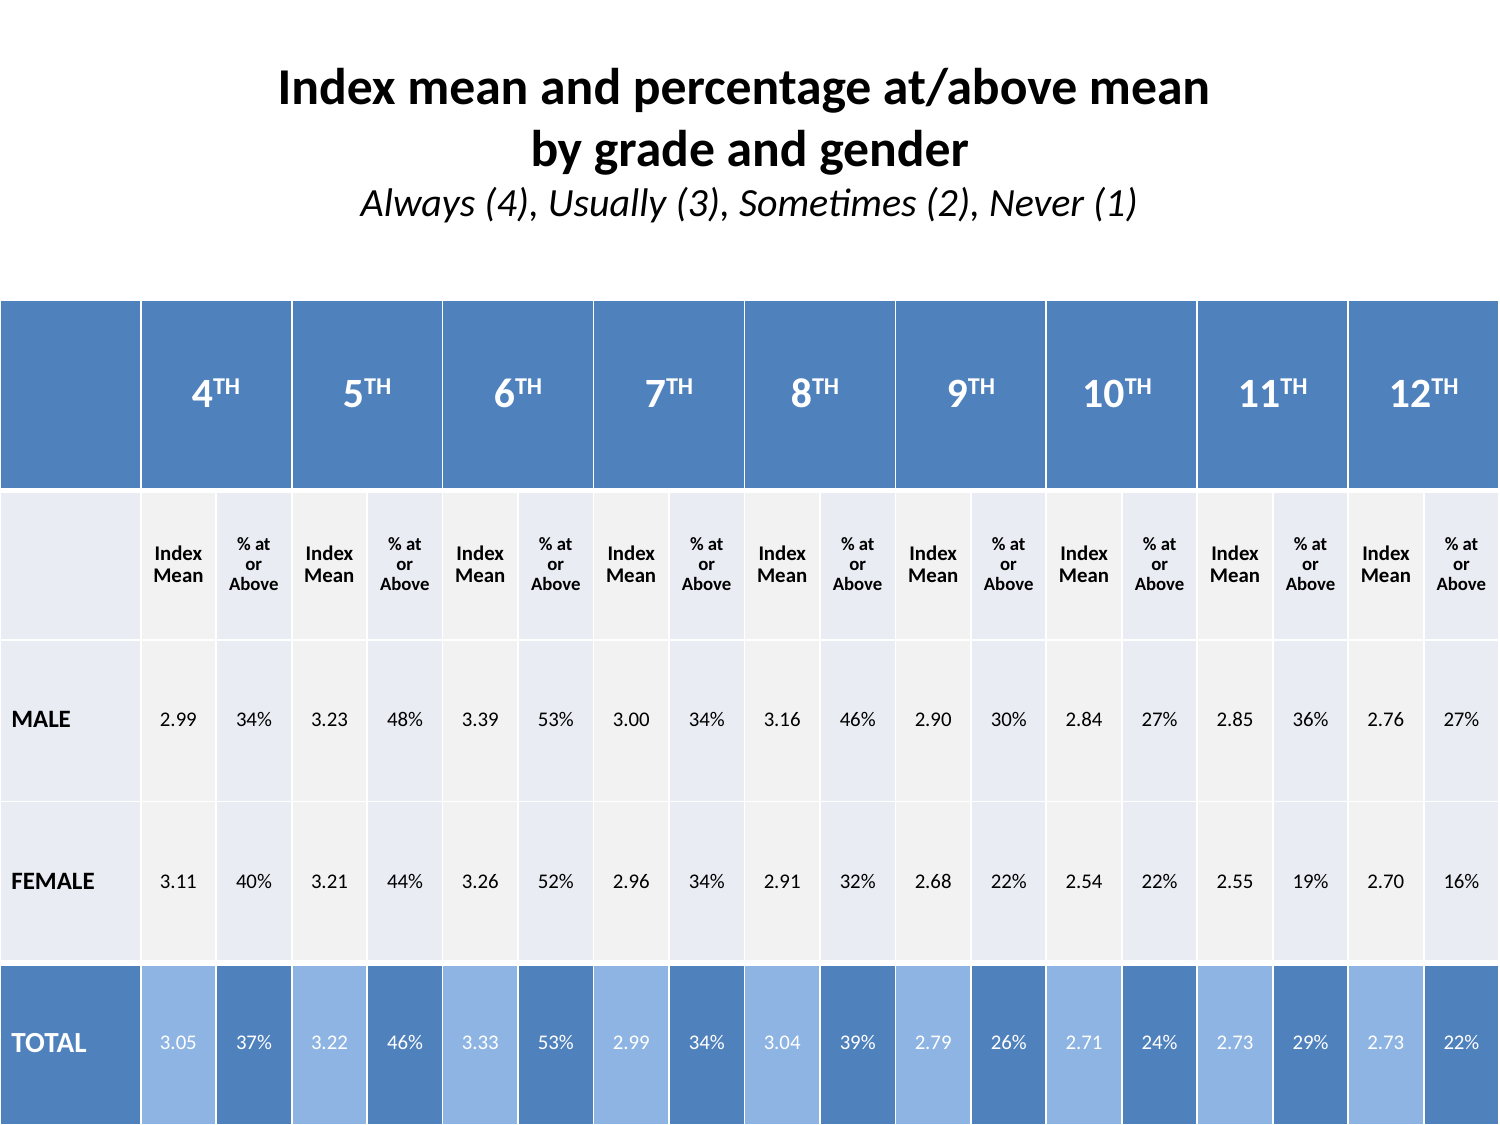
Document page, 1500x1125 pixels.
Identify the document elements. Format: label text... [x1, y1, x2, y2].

table_cell % at or Above [217, 493, 291, 639]
table_cell 3.33 [443, 966, 517, 1124]
table_header 11TH [1198, 301, 1347, 488]
table_cell 22% [972, 802, 1045, 960]
table_cell % at or Above [972, 493, 1045, 639]
table_cell 24% [1123, 966, 1196, 1124]
table_cell 3.23 [293, 641, 366, 801]
table_cell 3.11 [142, 802, 215, 960]
table_header 12TH [1349, 301, 1498, 488]
table_cell % at or Above [821, 493, 895, 639]
table_cell 2.91 [745, 802, 819, 960]
table_header 6TH [443, 301, 593, 488]
table_cell 53% [519, 966, 593, 1124]
table_cell 3.39 [443, 641, 517, 801]
table_cell 2.68 [896, 802, 970, 960]
table_cell Index Mean [1349, 493, 1423, 639]
table_cell 52% [519, 802, 593, 960]
table_cell 2.99 [594, 966, 668, 1124]
table_cell 16% [1425, 802, 1498, 960]
table_cell 3.16 [745, 641, 819, 801]
table_cell 2.73 [1349, 966, 1423, 1124]
table_cell 27% [1425, 641, 1498, 801]
table_cell 3.22 [293, 966, 366, 1124]
table_header 7TH [594, 301, 744, 488]
table_cell 2.55 [1198, 802, 1272, 960]
table_cell 3.21 [293, 802, 366, 960]
table_cell Index Mean [1198, 493, 1272, 639]
table_cell 3.05 [142, 966, 215, 1124]
table_cell 34% [670, 802, 744, 960]
table_header 9TH [896, 301, 1045, 488]
table_cell 34% [217, 641, 291, 801]
table_cell 2.79 [896, 966, 970, 1124]
table_cell 2.85 [1198, 641, 1272, 801]
table_header [1, 301, 140, 488]
table_cell 3.04 [745, 966, 819, 1124]
table_cell 3.26 [443, 802, 517, 960]
table_cell 34% [670, 641, 744, 801]
table_cell % at or Above [670, 493, 744, 639]
table_cell 2.70 [1349, 802, 1423, 960]
table_cell 2.76 [1349, 641, 1423, 801]
table_cell 53% [519, 641, 593, 801]
table_cell 2.73 [1198, 966, 1272, 1124]
table_cell 32% [821, 802, 895, 960]
table_header 8TH [745, 301, 895, 488]
table_cell 37% [217, 966, 291, 1124]
table_cell 22% [1425, 966, 1498, 1124]
table_cell 48% [368, 641, 442, 801]
table_cell 19% [1274, 802, 1347, 960]
table_cell 27% [1123, 641, 1196, 801]
table_header 4TH [142, 301, 291, 488]
table_cell 46% [821, 641, 895, 801]
table_cell 34% [670, 966, 744, 1124]
table_cell Index Mean [1047, 493, 1121, 639]
table_cell 2.54 [1047, 802, 1121, 960]
table_header 10TH [1047, 301, 1196, 488]
table_cell Index Mean [745, 493, 819, 639]
title Index mean and percentage at/above mean by grade and gender Always (4), Usually (3), Sometimes (2), Never (1) [0, 45, 1500, 233]
table_cell FEMALE [1, 802, 140, 960]
table_cell 2.96 [594, 802, 668, 960]
table_cell MALE [1, 641, 140, 801]
table_cell 22% [1123, 802, 1196, 960]
table_cell % at or Above [519, 493, 593, 639]
table_cell % at or Above [1274, 493, 1347, 639]
table_cell Index Mean [443, 493, 517, 639]
table_cell 26% [972, 966, 1045, 1124]
table_cell Index Mean [142, 493, 215, 639]
table_cell 30% [972, 641, 1045, 801]
table_cell 36% [1274, 641, 1347, 801]
table_header 5TH [293, 301, 442, 488]
table_cell 39% [821, 966, 895, 1124]
table_cell % at or Above [1123, 493, 1196, 639]
table_cell Index Mean [594, 493, 668, 639]
table_cell [1, 493, 140, 639]
table_cell 44% [368, 802, 442, 960]
table_cell 40% [217, 802, 291, 960]
table_cell 29% [1274, 966, 1347, 1124]
table_cell 2.99 [142, 641, 215, 801]
table_cell Index Mean [896, 493, 970, 639]
table_cell 2.84 [1047, 641, 1121, 801]
table_cell % at or Above [1425, 493, 1498, 639]
table_cell 3.00 [594, 641, 668, 801]
table_cell % at or Above [368, 493, 442, 639]
table_cell 46% [368, 966, 442, 1124]
table_cell 2.71 [1047, 966, 1121, 1124]
table_cell 2.90 [896, 641, 970, 801]
table_cell Index Mean [293, 493, 366, 639]
table_cell TOTAL [1, 966, 140, 1124]
